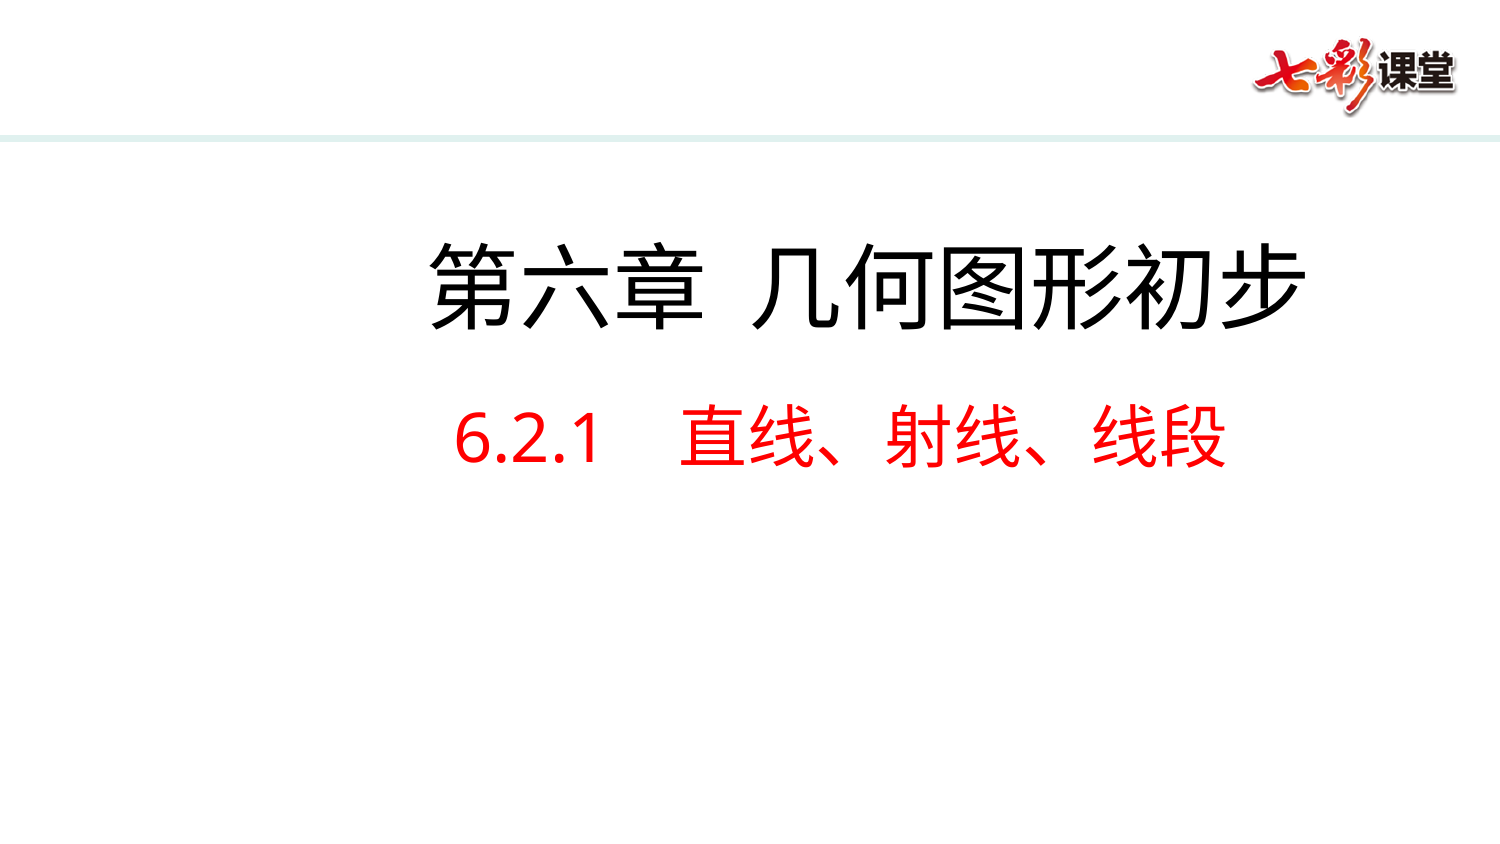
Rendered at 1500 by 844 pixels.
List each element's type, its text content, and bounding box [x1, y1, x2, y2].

picture [1249, 32, 1461, 118]
text_box 6.2.1 直线、射线、线段 [246, 386, 1399, 484]
text_box 第六章 几何图形初步 [360, 221, 1377, 349]
